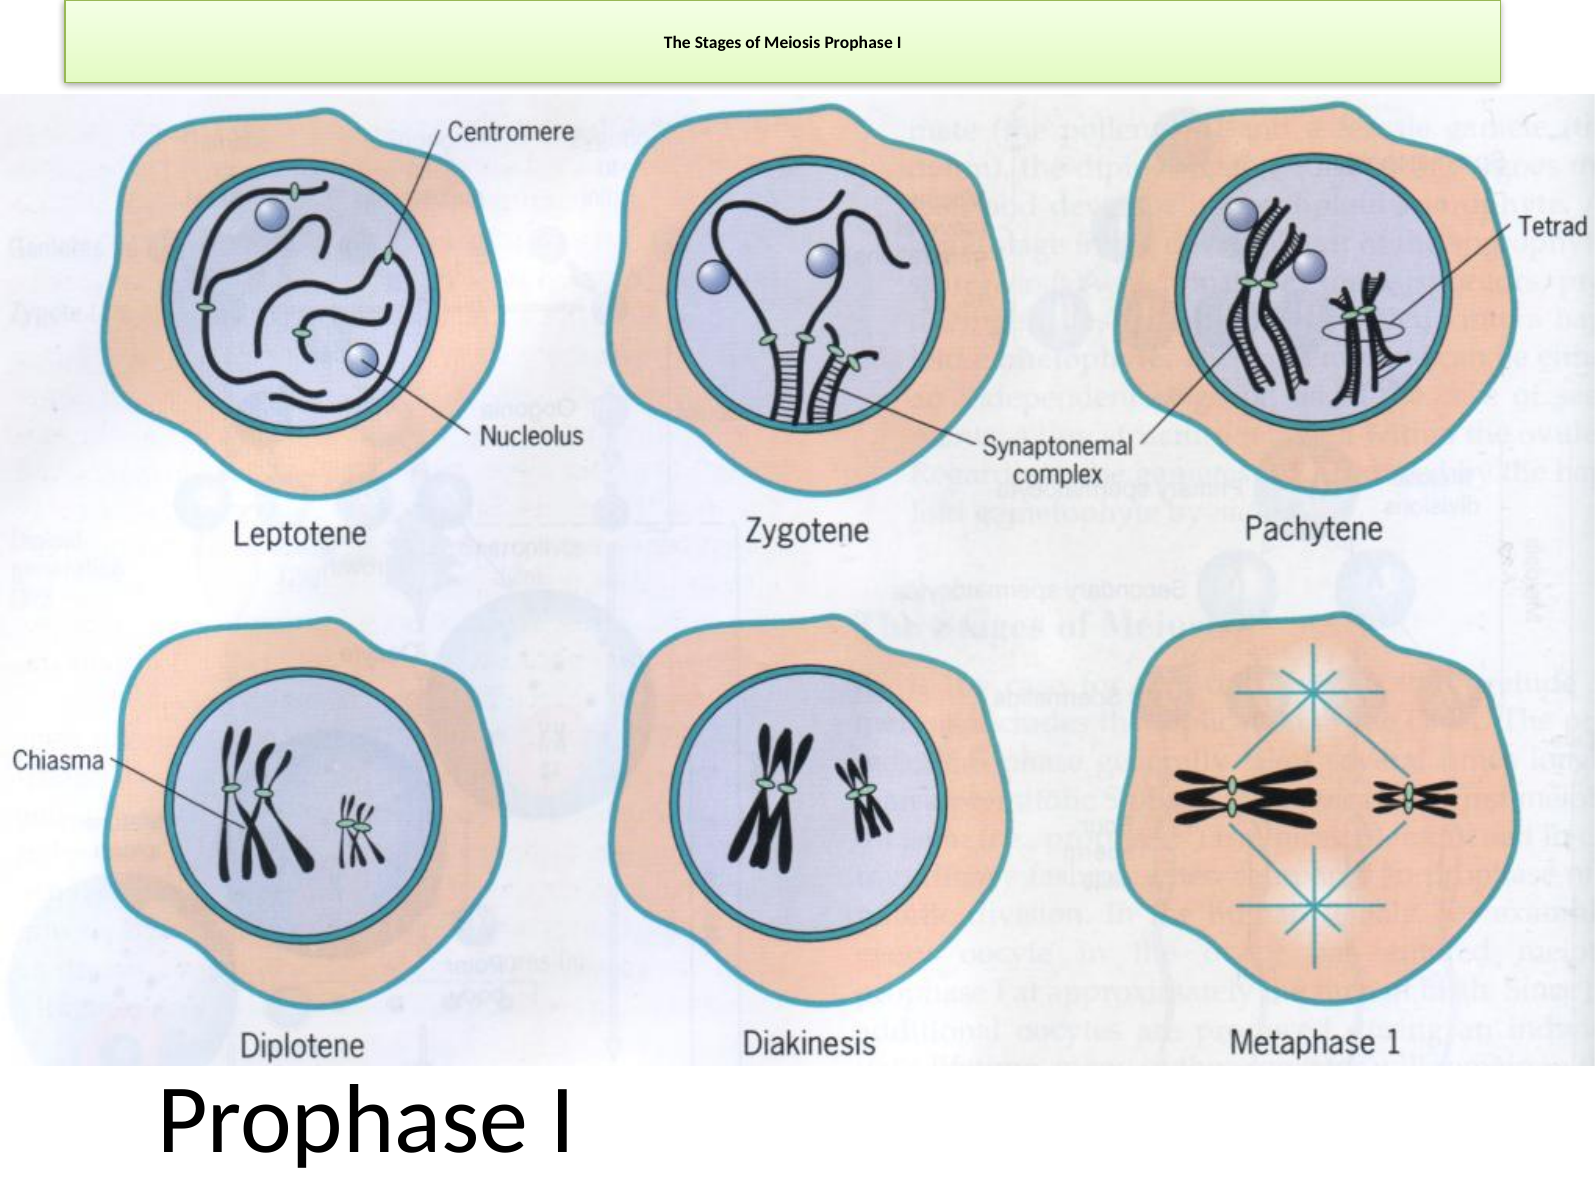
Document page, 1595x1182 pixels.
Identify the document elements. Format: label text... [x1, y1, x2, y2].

title The Stages of Meiosis Prophase I [64, 0, 1501, 83]
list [0, 94, 1595, 1066]
text_box Prophase I [41, 1072, 692, 1180]
